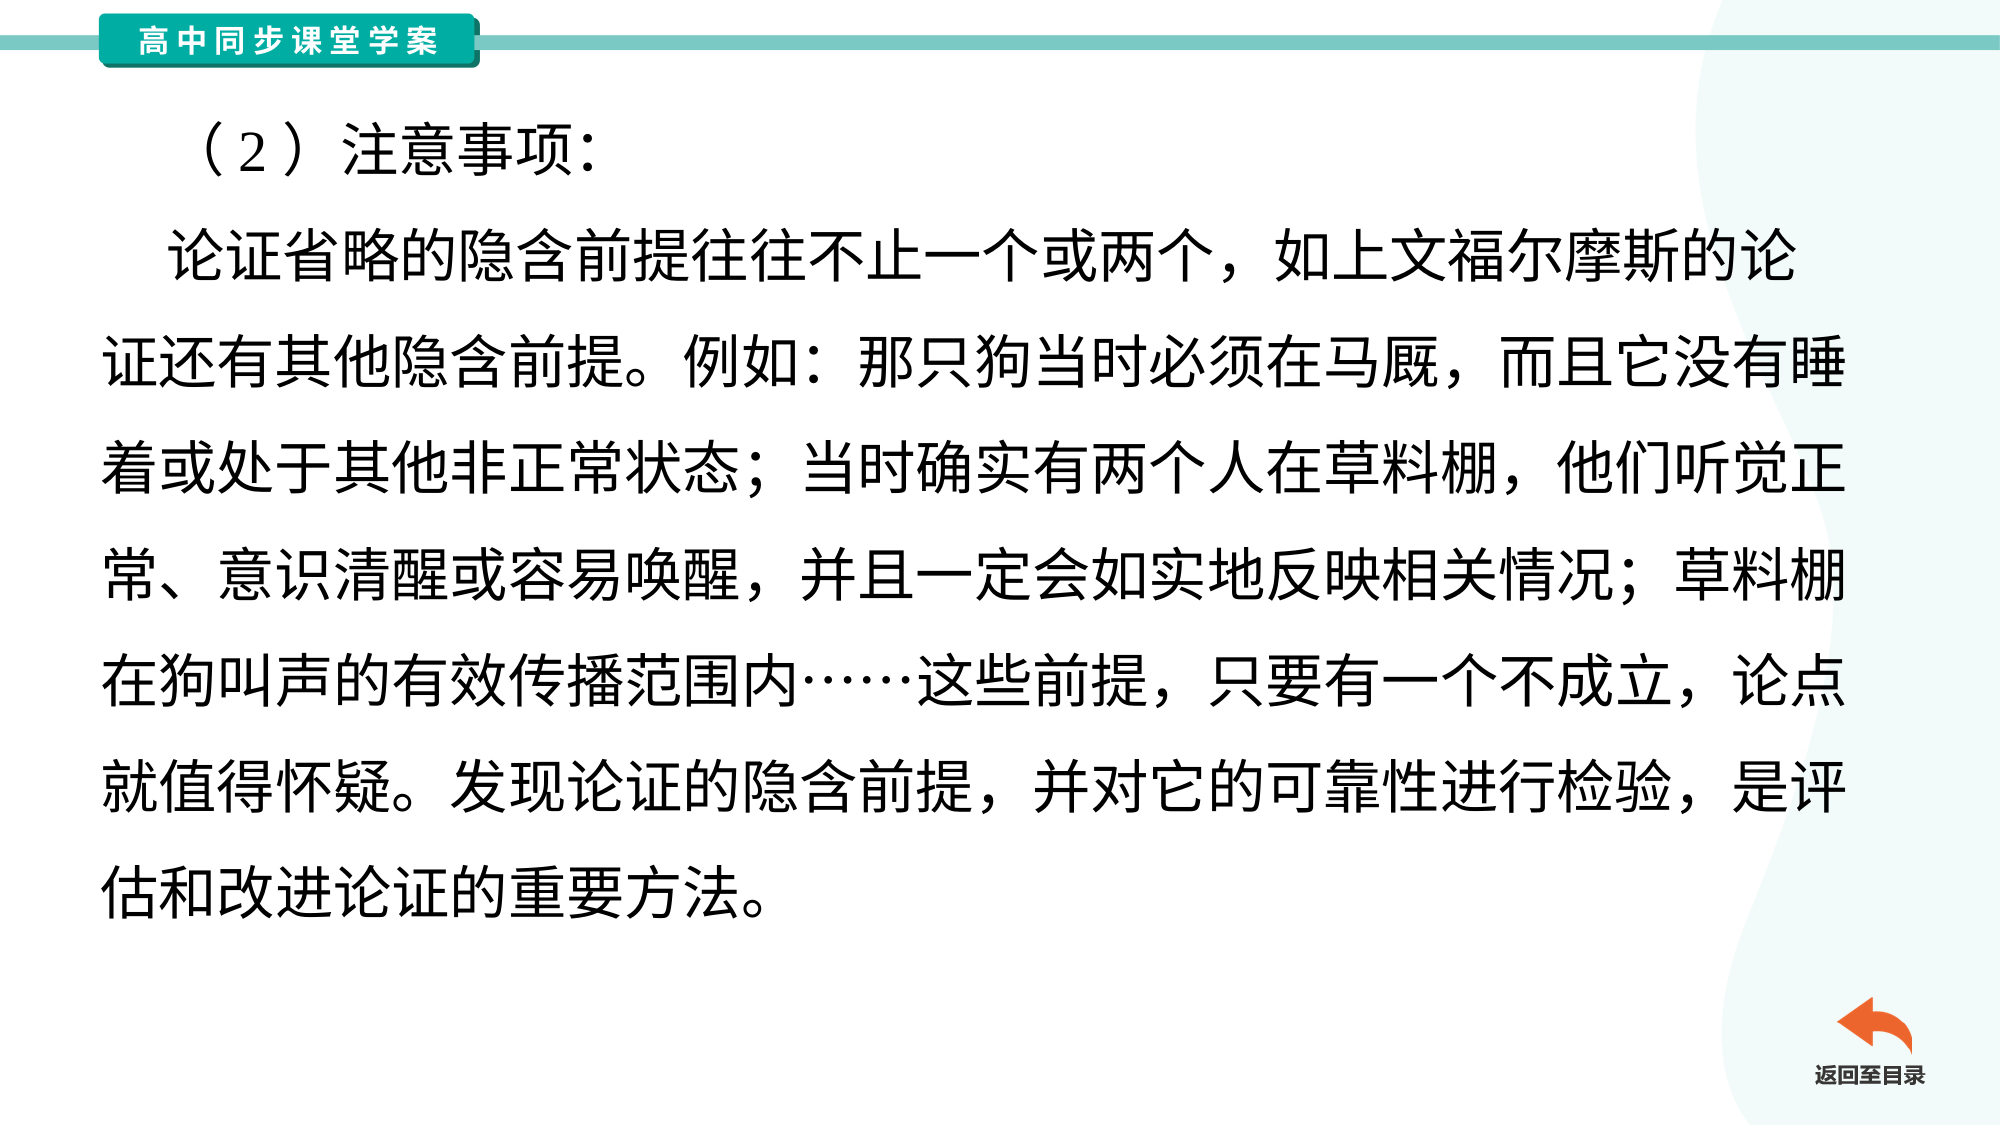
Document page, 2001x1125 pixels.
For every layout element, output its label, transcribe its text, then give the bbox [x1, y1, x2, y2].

text_box （2）注意事项： 论证省略的隐含前提往往不止一个或两个，如上文福尔摩斯的论 证还有其他隐含前提。例如：那只狗当时必须在马厩，而且它没有睡 着或处于其他非正常状态；当时确实有两个人在草料棚，他们听觉正 常、意识清醒或容易唤醒，并且一定会如实地反映相关情况；草料棚 在狗叫声的有效传播范围内……这些前提，只要有一个不成立，论点 就值得怀疑。发现论证的隐含前提，并对它的可靠性进行检验，是评 估和改进论证的重要方法。 [100, 76, 1899, 927]
picture [0, 0, 2000, 1125]
